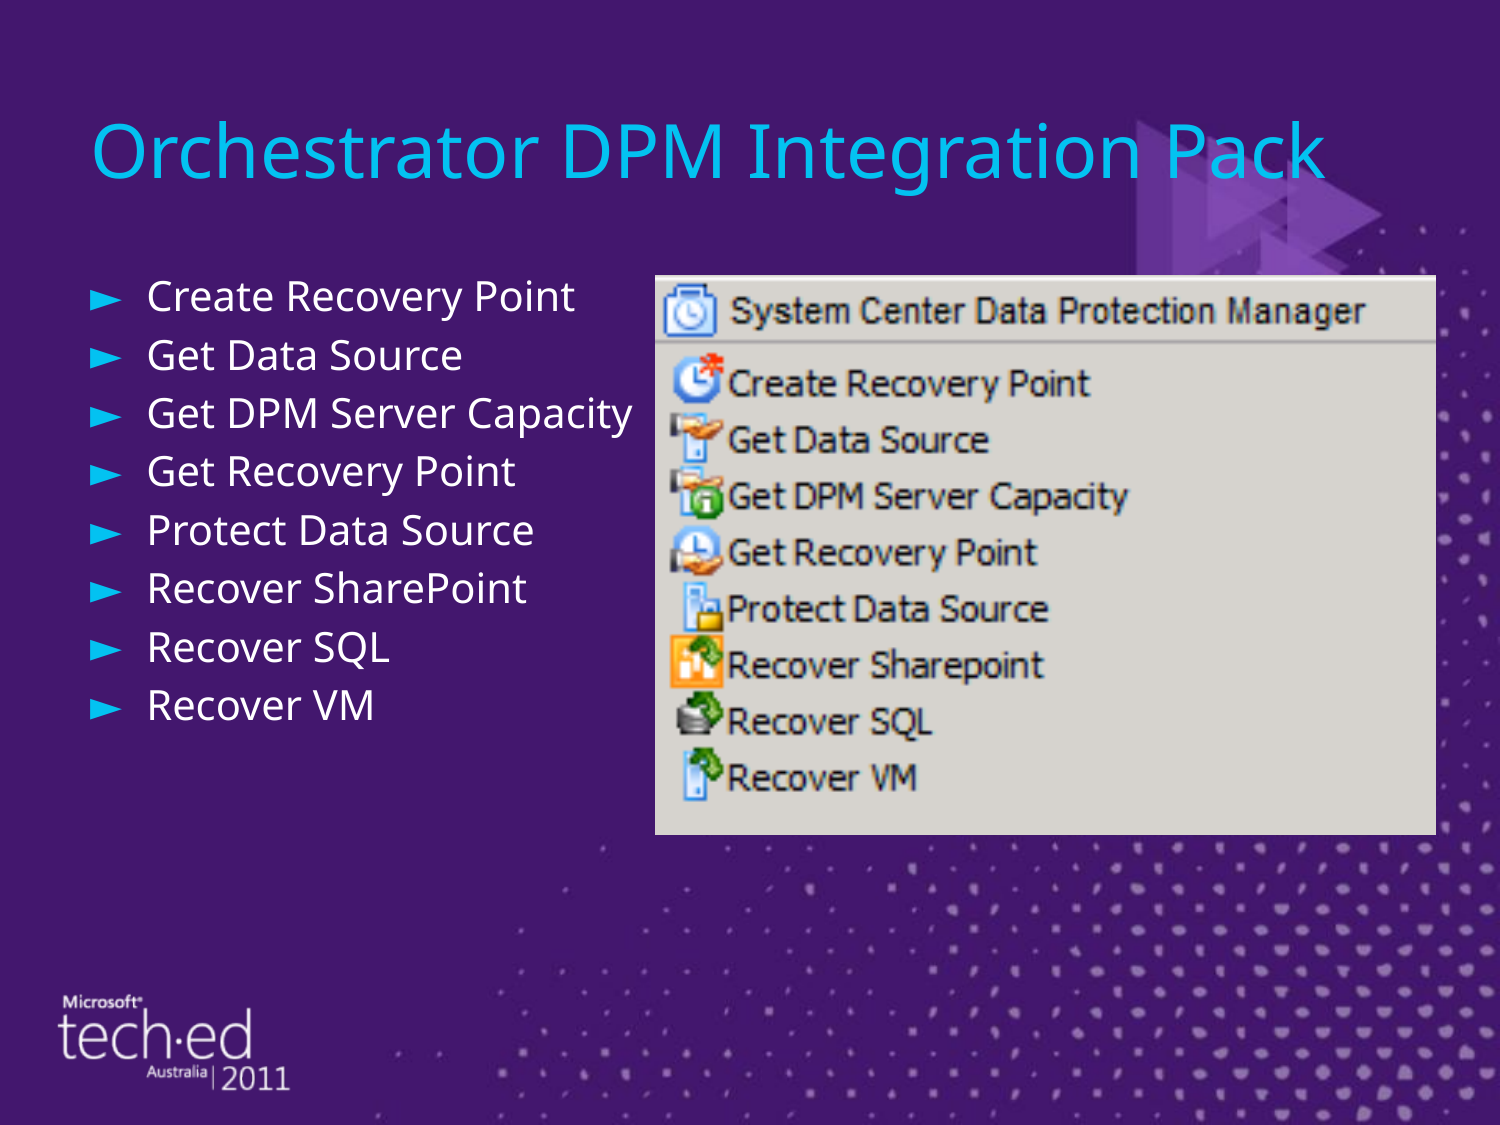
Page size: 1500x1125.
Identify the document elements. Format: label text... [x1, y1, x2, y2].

title Orchestrator DPM Integration Pack [75, 54, 1425, 243]
list Create Recovery Point Get Data Source Get DPM Server Capacity Get Recovery Point Protect Data Source Recover SharePoint Recover SQL Recover VM [75, 262, 656, 1005]
picture [0, 0, 1500, 1125]
